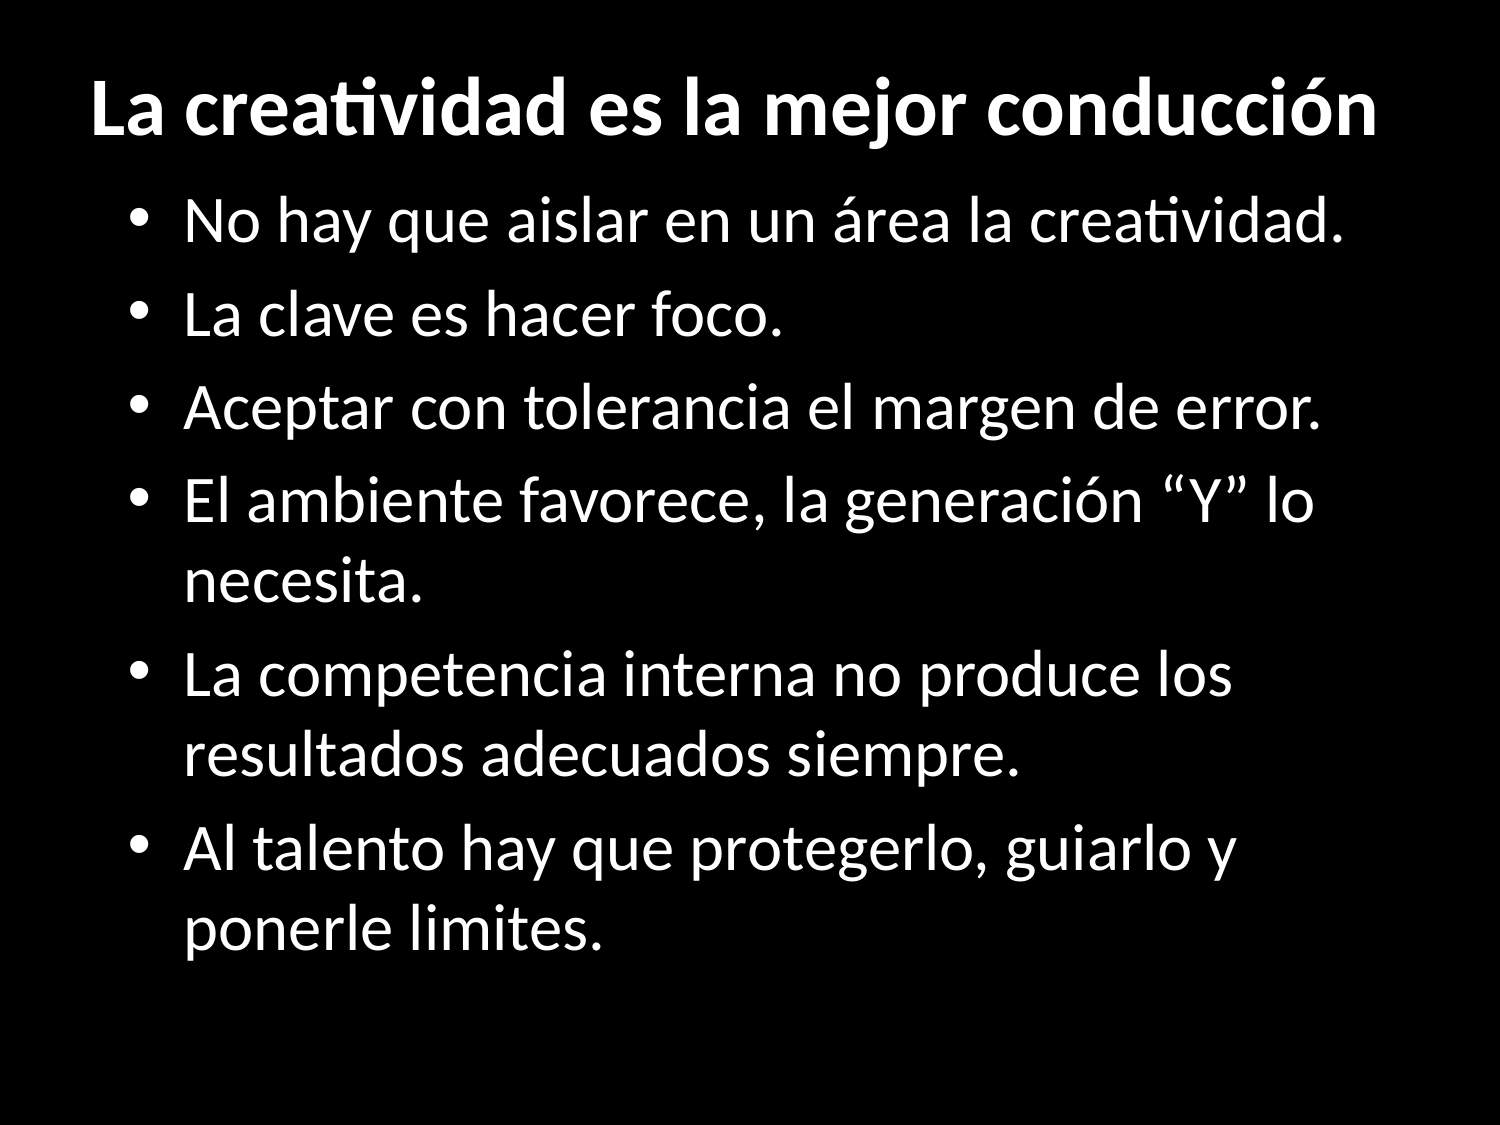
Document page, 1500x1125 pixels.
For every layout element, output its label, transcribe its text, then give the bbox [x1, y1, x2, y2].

text_box La creatividad es la mejor conducción [74, 45, 1425, 233]
list No hay que aislar en un área la creatividad. La clave es hacer foco. Aceptar con tolerancia el margen de error. El ambiente favorece, la generación “Y” lo necesita. La competencia interna no produce los resultados adecuados siempre. Al talento hay que protegerlo, guiarlo y ponerle limites. [112, 233, 1425, 1005]
